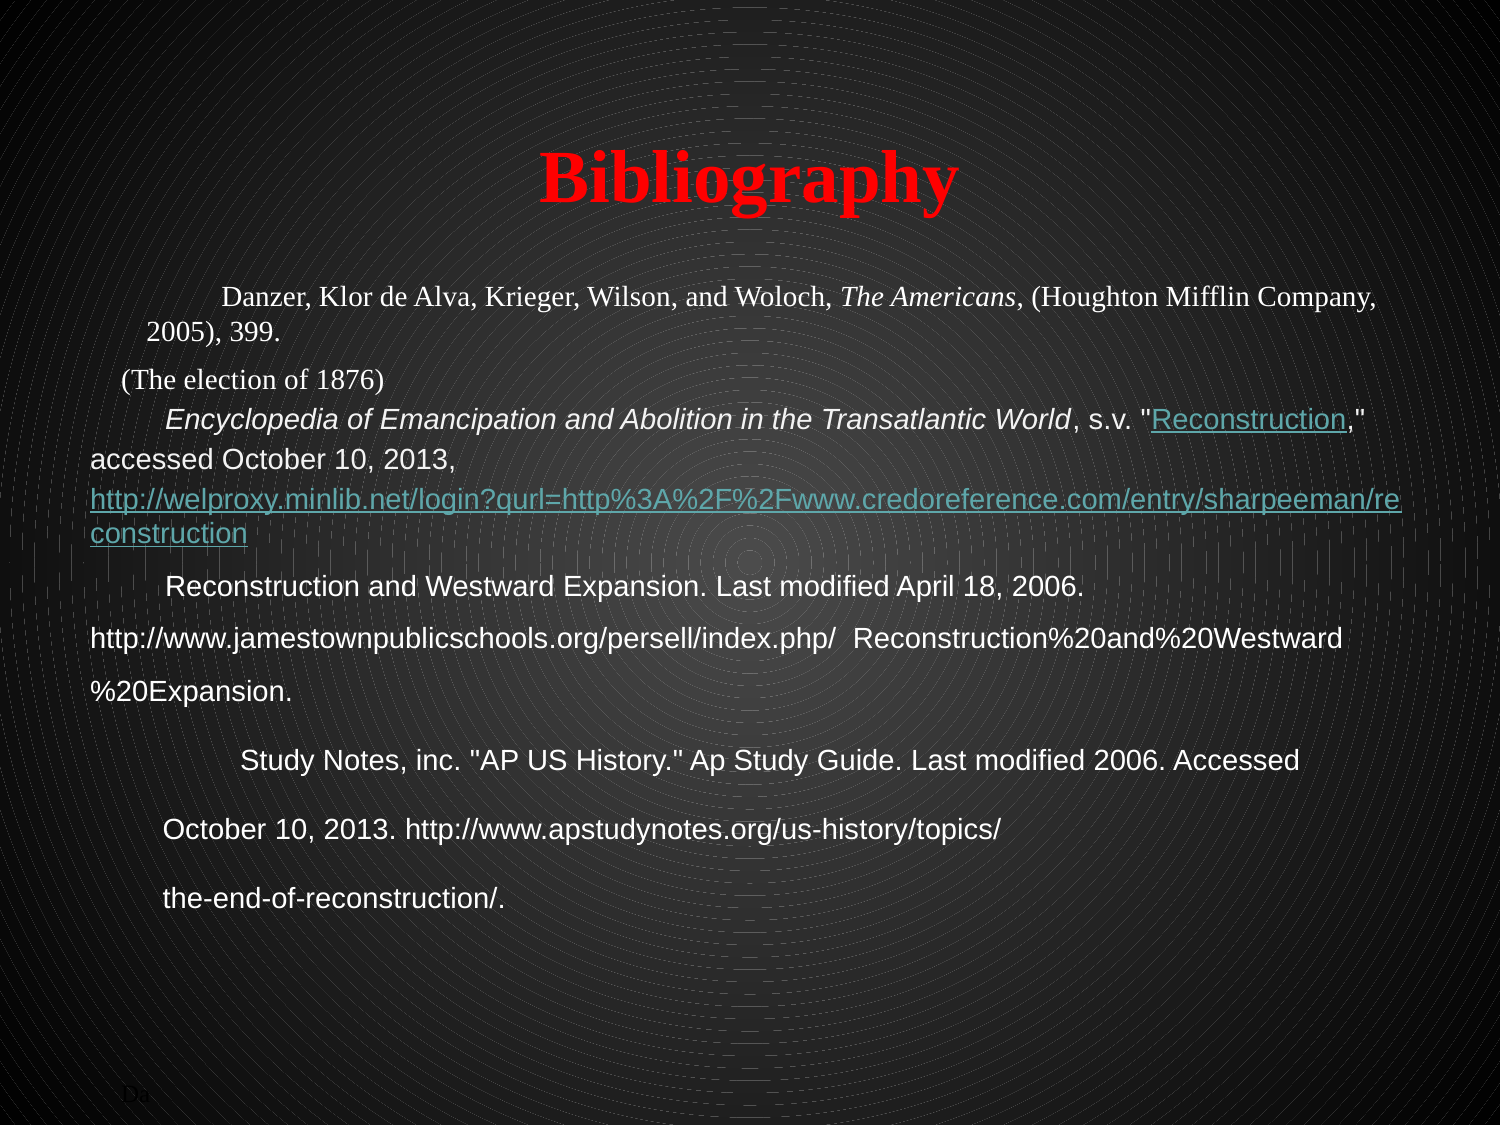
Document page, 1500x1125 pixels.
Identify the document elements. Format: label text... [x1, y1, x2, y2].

title Bibliography [75, 45, 1425, 233]
list Danzer, Klor de Alva, Krieger, Wilson, and Woloch, The Americans, (Houghton Mifflin Company, 2005), 399. (The election of 1876) Encyclopedia of Emancipation and Abolition in the Transatlantic World, s.v. "Reconstruction," accessed October 10, 2013, http://welproxy.minlib.net/login?qurl=http%3A%2F%2Fwww.credoreference.com/entry/sharpeeman/reconstruction Reconstruction and Westward Expansion. Last modified April 18, 2006. http://www.jamestownpublicschools.org/persell/index.php/ Reconstruction%20and%20Westward%20Expansion. Study Notes, inc. "AP US History." Ap Study Guide. Last modified 2006. Accessed October 10, 2013. http://www.apstudynotes.org/us-history/topics/ the-end-of-reconstruction/. Da [75, 262, 1425, 1078]
